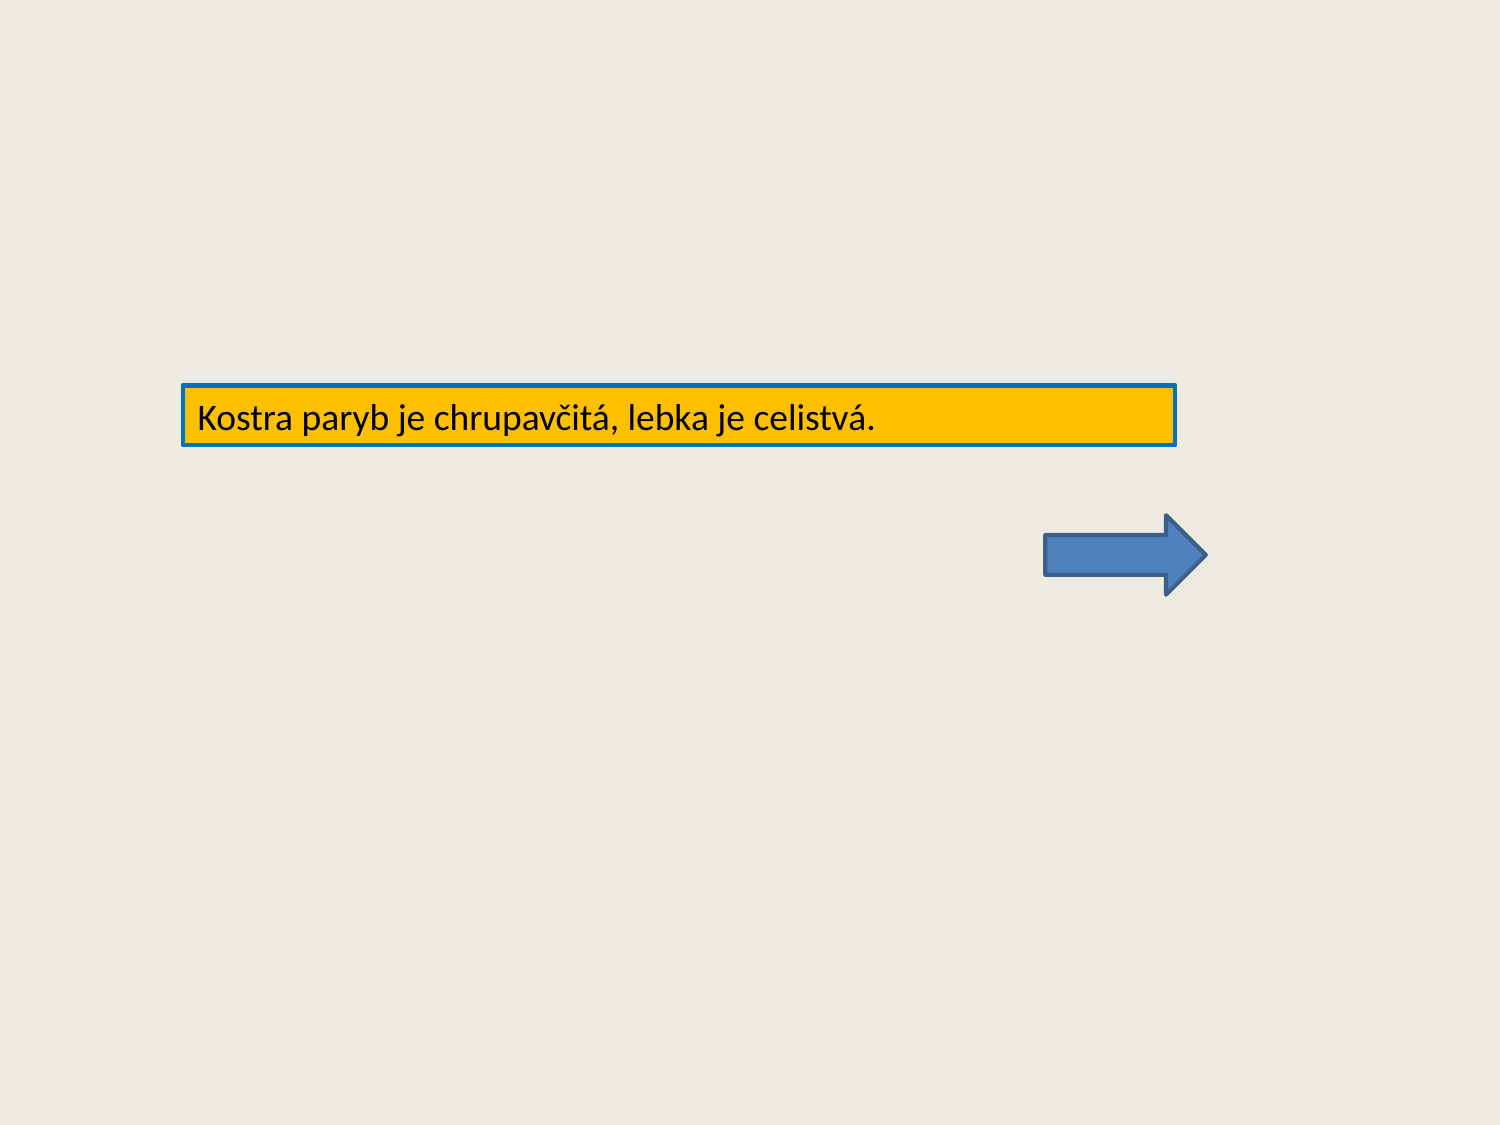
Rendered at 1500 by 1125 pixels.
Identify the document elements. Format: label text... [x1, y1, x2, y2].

text_box Kostra paryb je chrupavčitá, lebka je celistvá. [182, 385, 1176, 445]
text_box [1043, 513, 1208, 597]
